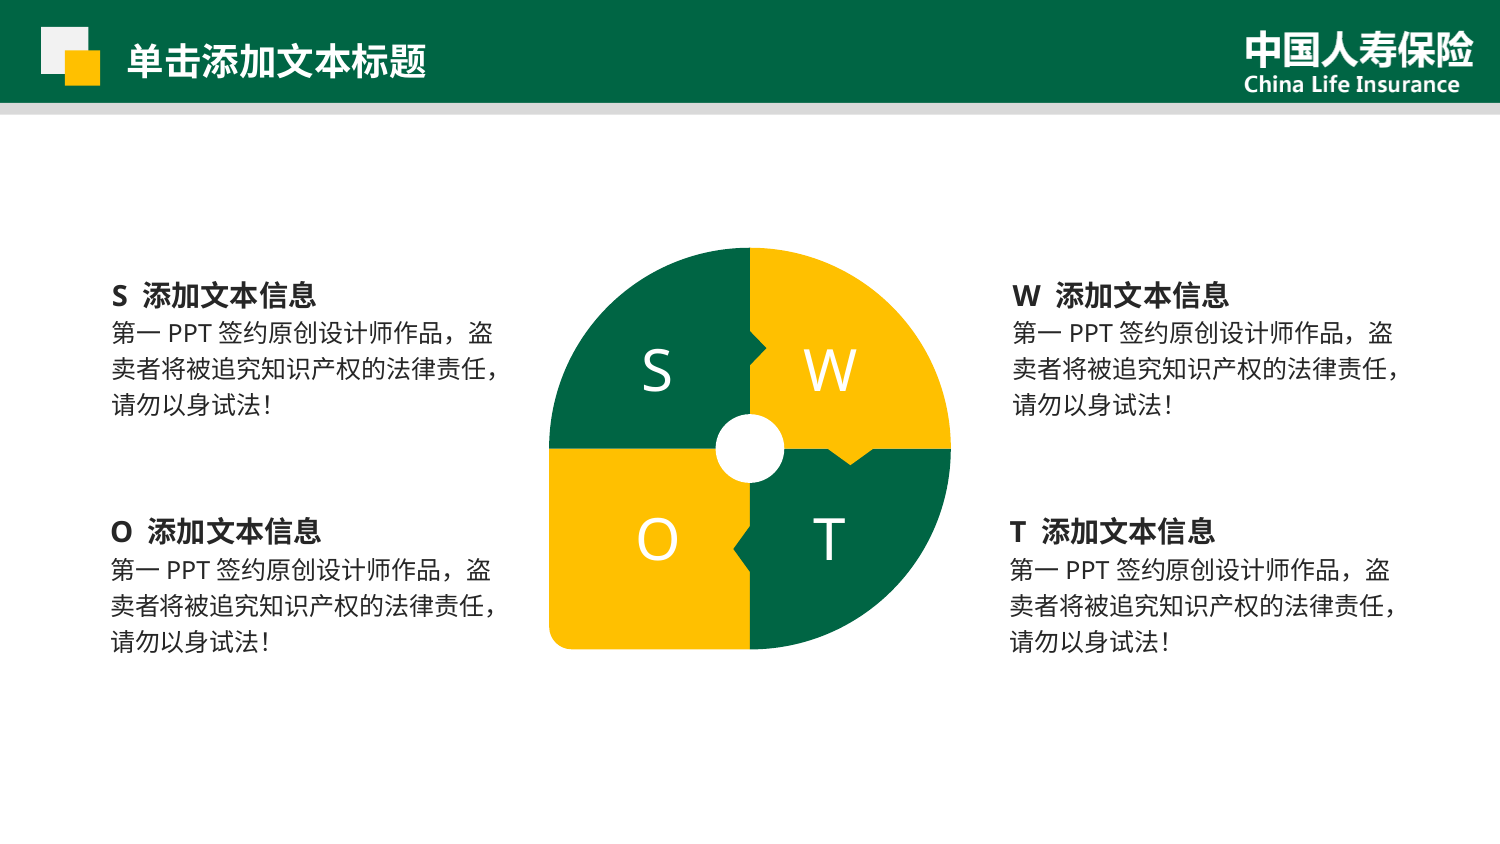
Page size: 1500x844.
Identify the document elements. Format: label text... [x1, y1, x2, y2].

text_box T [799, 494, 862, 580]
text_box [39, 25, 91, 76]
text_box O [620, 494, 696, 580]
text_box 单击添加文本标题 [112, 30, 491, 91]
text_box [0, 101, 1500, 117]
text_box [713, 412, 787, 485]
text_box [547, 451, 748, 652]
text_box W [788, 326, 873, 411]
text_box [546, 245, 769, 451]
text_box O 添加文本信息 第一PPT签约原创设计师作品，盗卖者将被追究知识产权的法律责任，请勿以身试法！ [95, 498, 524, 670]
text_box W 添加文本信息 第一PPT签约原创设计师作品，盗卖者将被追究知识产权的法律责任，请勿以身试法！ [997, 262, 1427, 434]
text_box S [626, 326, 689, 411]
text_box [63, 48, 102, 88]
picture [1240, 21, 1500, 100]
text_box [731, 451, 953, 652]
text_box T 添加文本信息 第一PPT签约原创设计师作品，盗卖者将被追究知识产权的法律责任，请勿以身试法！ [994, 498, 1424, 670]
text_box [751, 245, 953, 467]
text_box S 添加文本信息 第一PPT签约原创设计师作品，盗卖者将被追究知识产权的法律责任，请勿以身试法！ [97, 262, 526, 434]
text_box [0, 0, 1500, 101]
